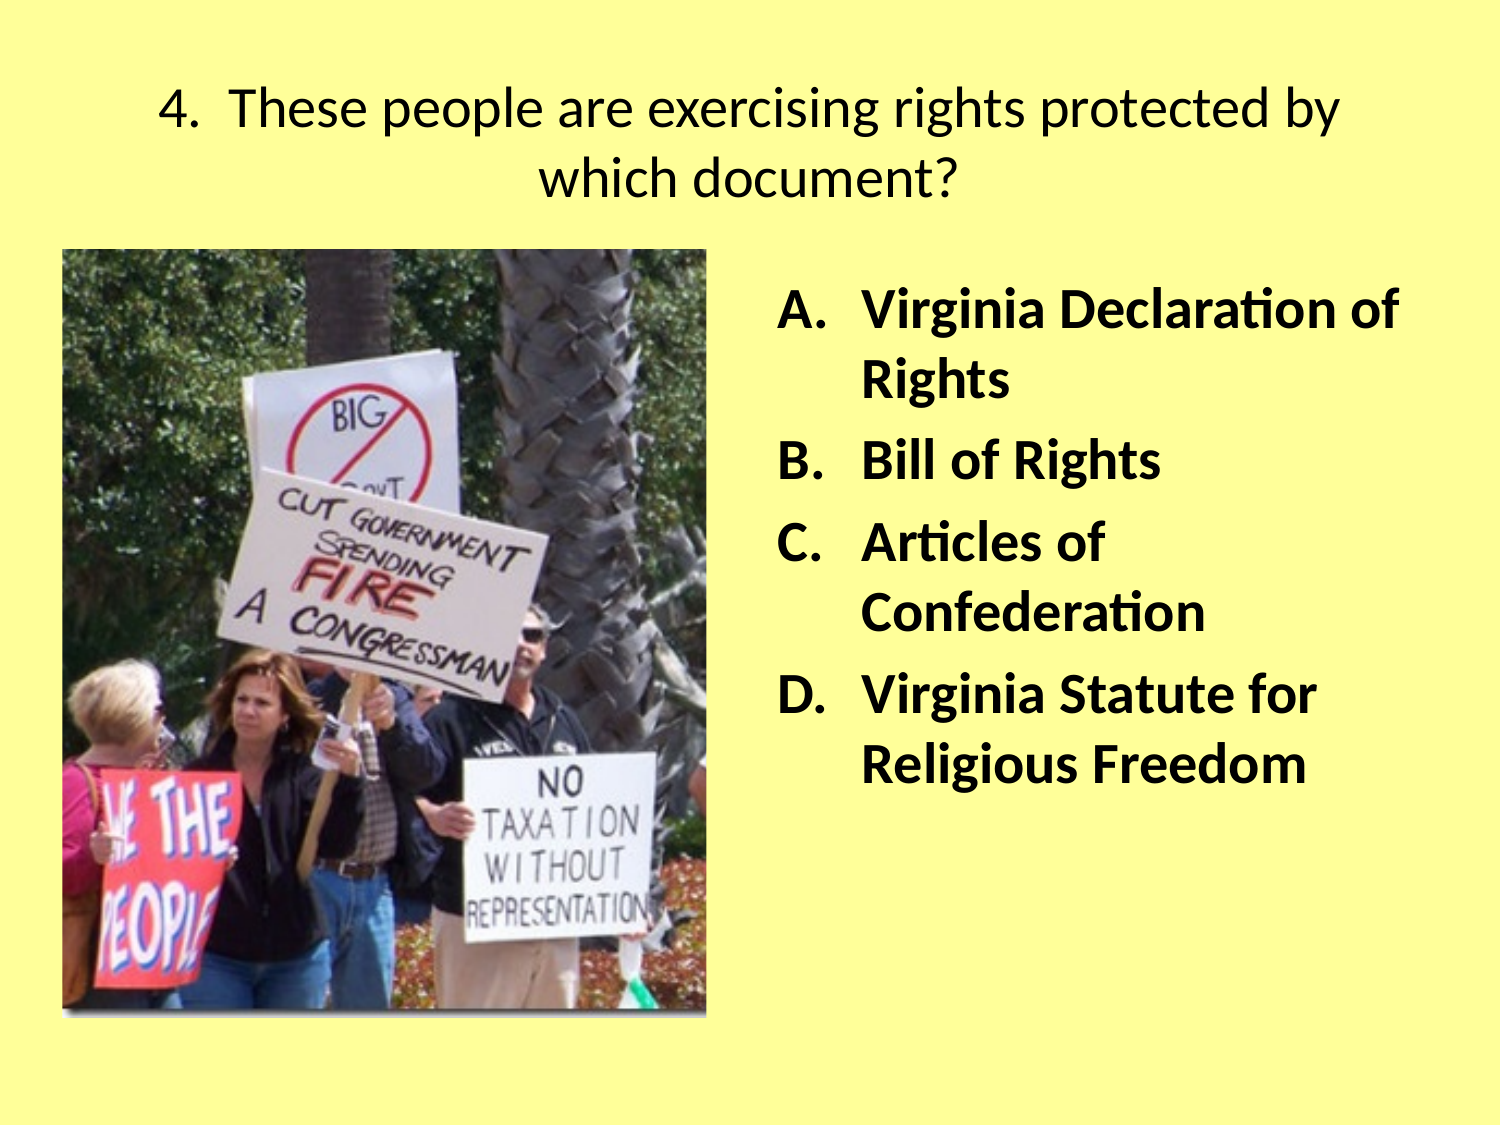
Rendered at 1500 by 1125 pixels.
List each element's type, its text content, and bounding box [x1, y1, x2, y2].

picture [62, 249, 707, 1019]
list Virginia Declaration of Rights Bill of Rights Articles of Confederation Virginia Statute for Religious Freedom [762, 262, 1425, 1005]
title 4. These people are exercising rights protected by which document? [75, 45, 1425, 233]
